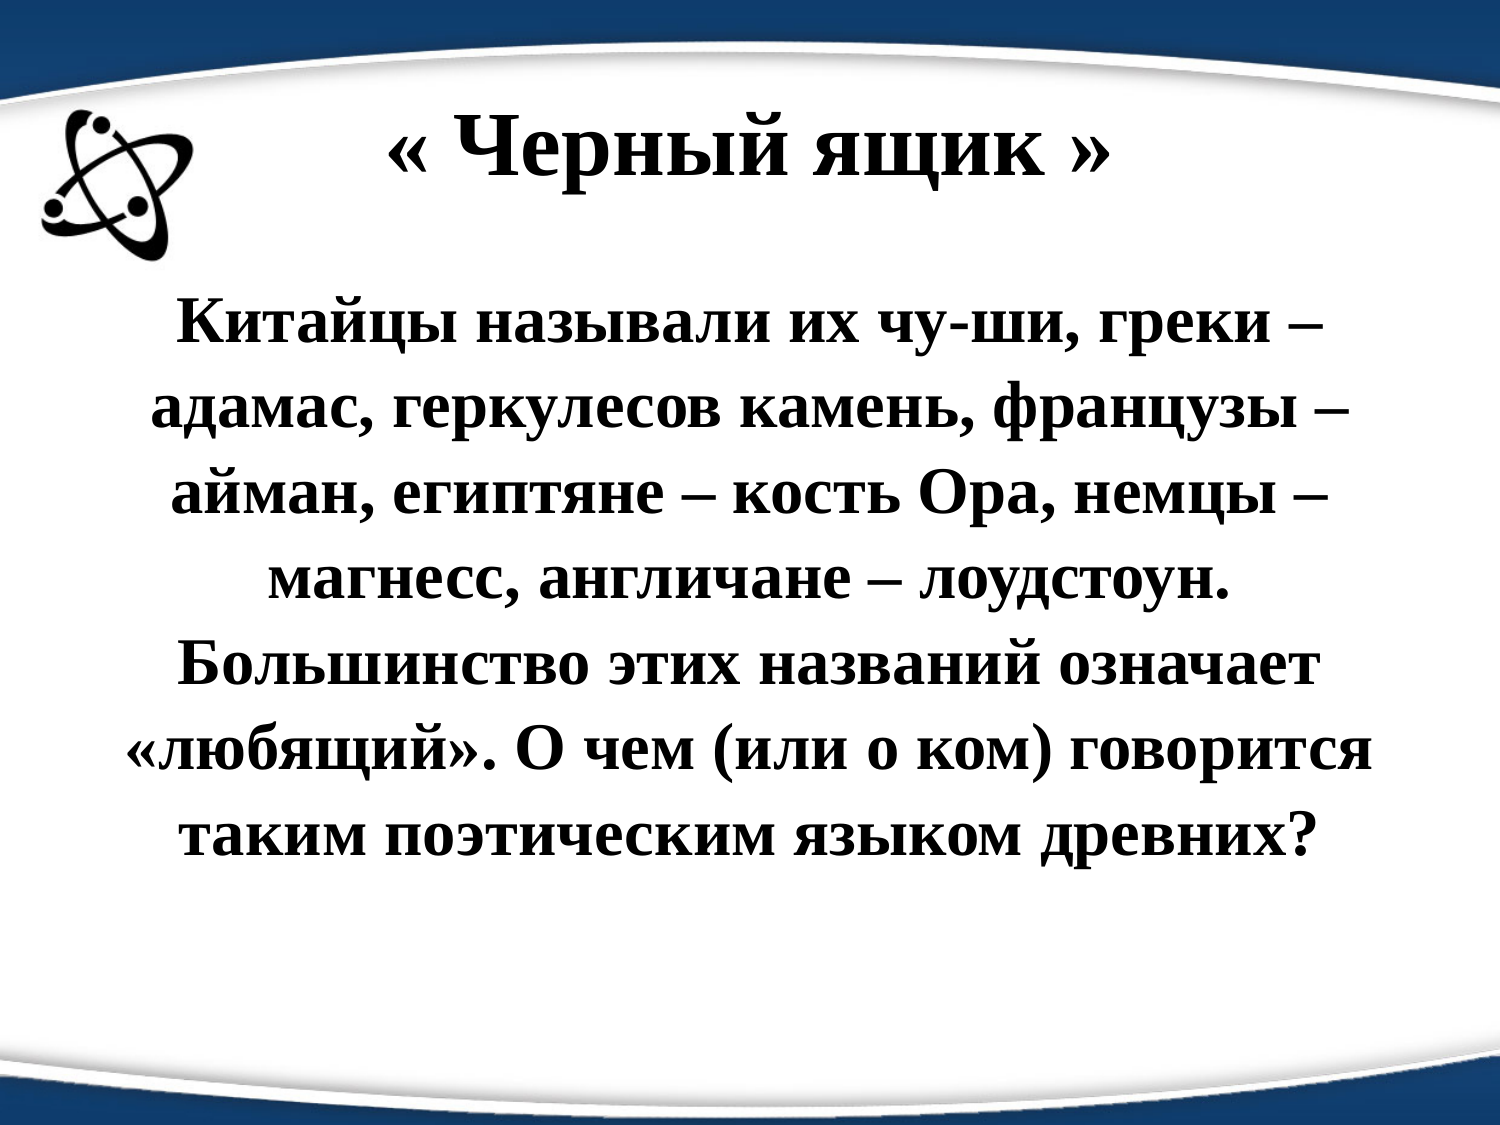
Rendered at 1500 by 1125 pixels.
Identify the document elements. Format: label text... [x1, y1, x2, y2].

list Китайцы называли их чу-ши, греки – адамас, геркулесов камень, французы – айман, египтяне – кость Ора, немцы – магнесс, англичане – лоудстоун. Большинство этих названий означает «любящий». О чем (или о ком) говорится таким поэтическим языком древних? [75, 262, 1425, 1005]
title « Черный ящик » [75, 45, 1425, 233]
picture [0, 0, 1500, 1125]
